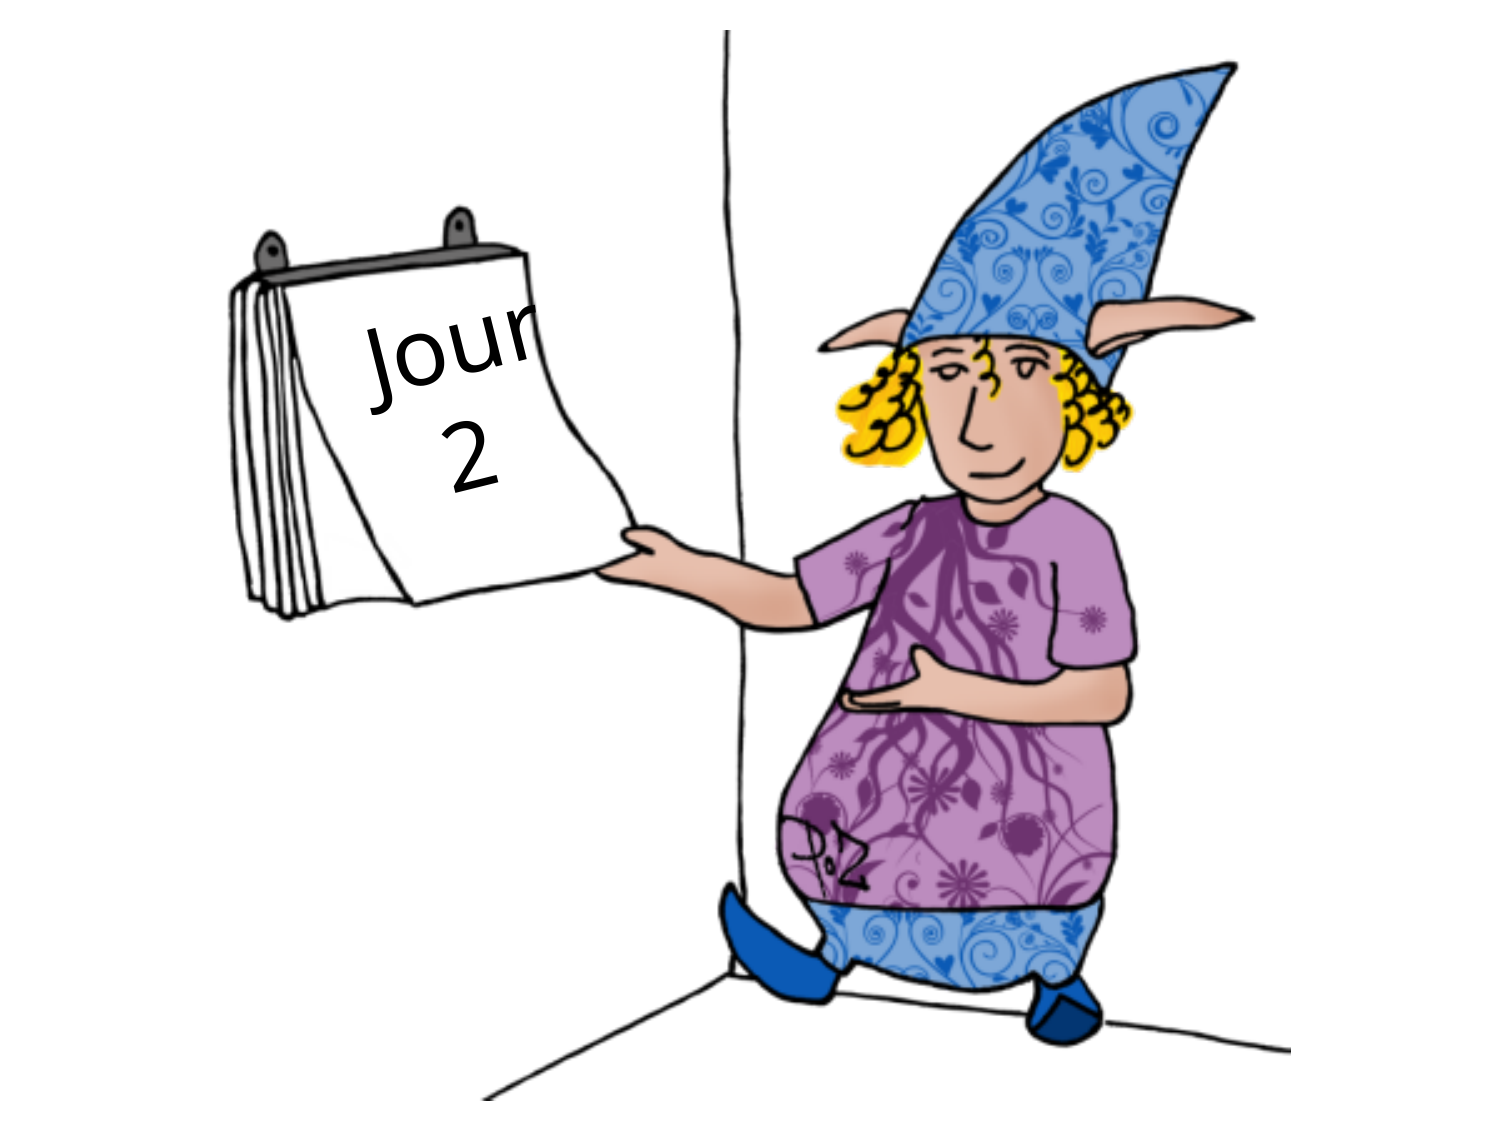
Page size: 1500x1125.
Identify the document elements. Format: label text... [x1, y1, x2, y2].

text_box Jour 2 [301, 243, 632, 545]
picture [209, 30, 1291, 1101]
